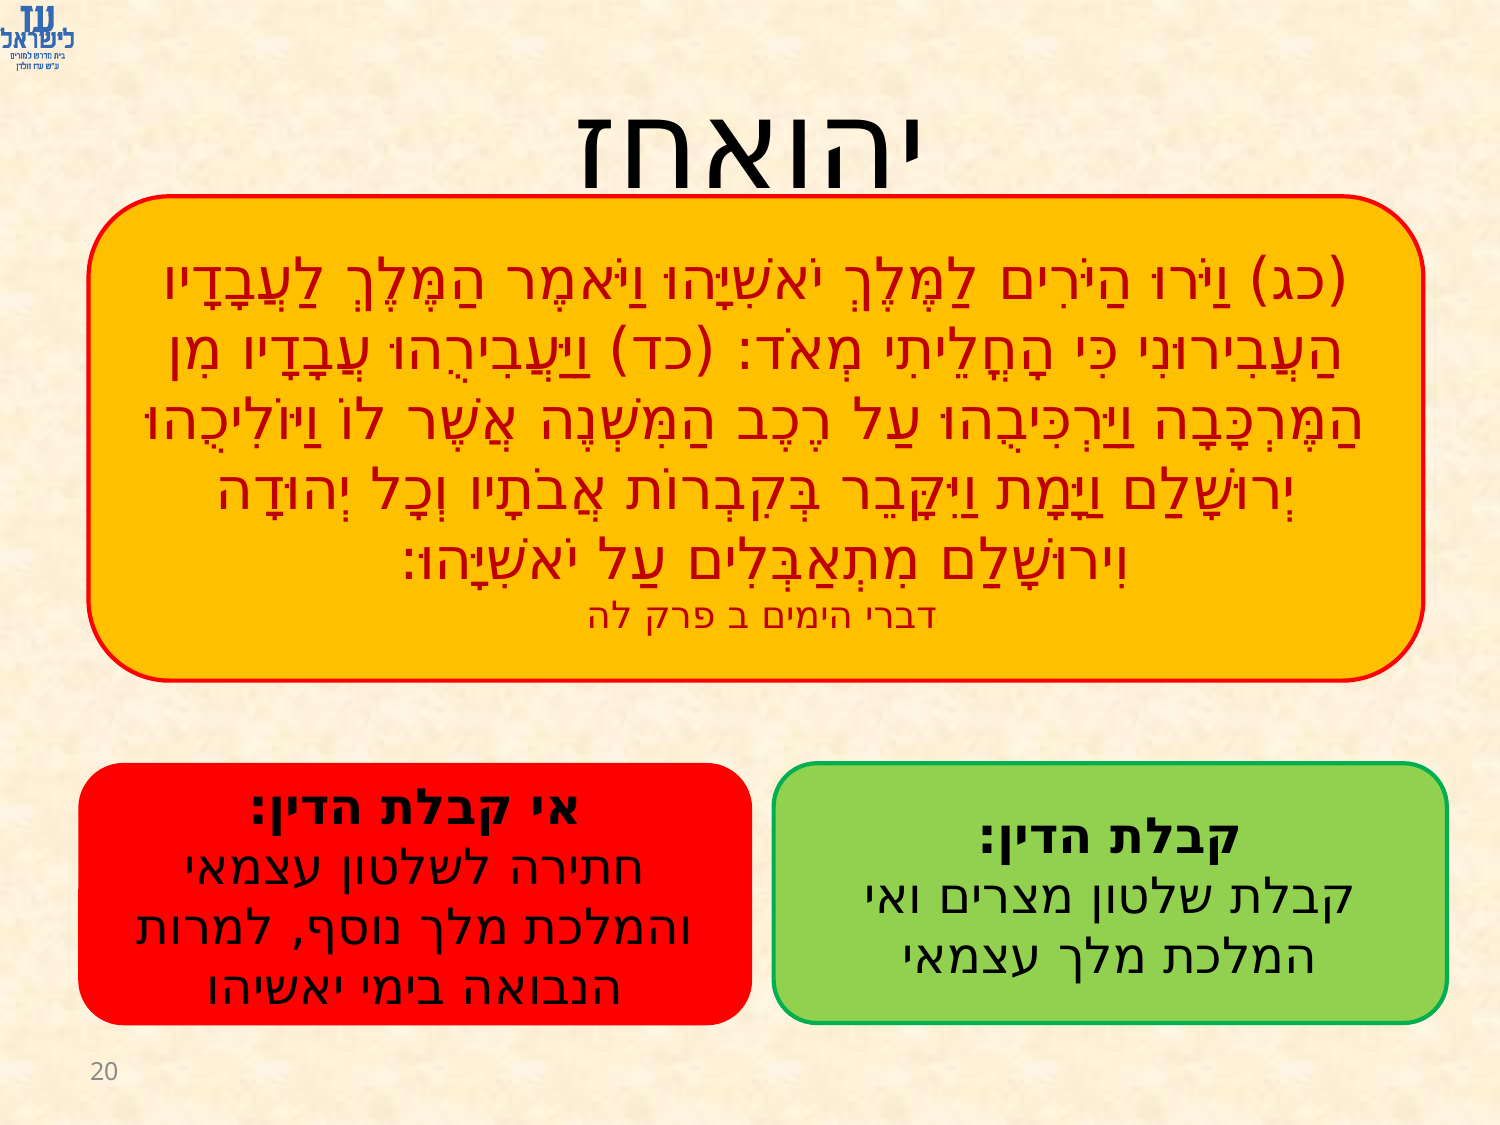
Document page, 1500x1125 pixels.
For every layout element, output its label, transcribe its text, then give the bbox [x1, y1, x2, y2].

text_box קבלת הדין: קבלת שלטון מצרים ואי המלכת מלך עצמאי [771, 761, 1450, 1026]
title יהואחז [75, 45, 1425, 233]
text_box (כג) וַיֹּרוּ הַיֹּרִים לַמֶּלֶךְ יֹאשִׁיָּהוּ וַיֹּאמֶר הַמֶּלֶךְ לַעֲבָדָיו הַעֲבִירוּנִי כִּי הָחֳלֵיתִי מְאֹד: (כד) וַיַּעֲבִירֻהוּ עֲבָדָיו מִן הַמֶּרְכָּבָה וַיַּרְכִּיבֻהוּ עַל רֶכֶב הַמִּשְׁנֶה אֲשֶׁר לוֹ וַיּוֹלִיכֻהוּ יְרוּשָׁלִַם וַיָּמָת וַיִּקָּבֵר בְּקִבְרוֹת אֲבֹתָיו וְכָל יְהוּדָה וִירוּשָׁלִַם מִתְאַבְּלִים עַל יֹאשִׁיָּהוּ: דברי הימים ב פרק לה [86, 194, 1426, 683]
picture [0, 0, 1500, 1125]
slide_number 20 [75, 1042, 425, 1103]
text_box אי קבלת הדין: חתירה לשלטון עצמאי והמלכת מלך נוסף, למרות הנבואה בימי יאשיהו [78, 762, 753, 1026]
